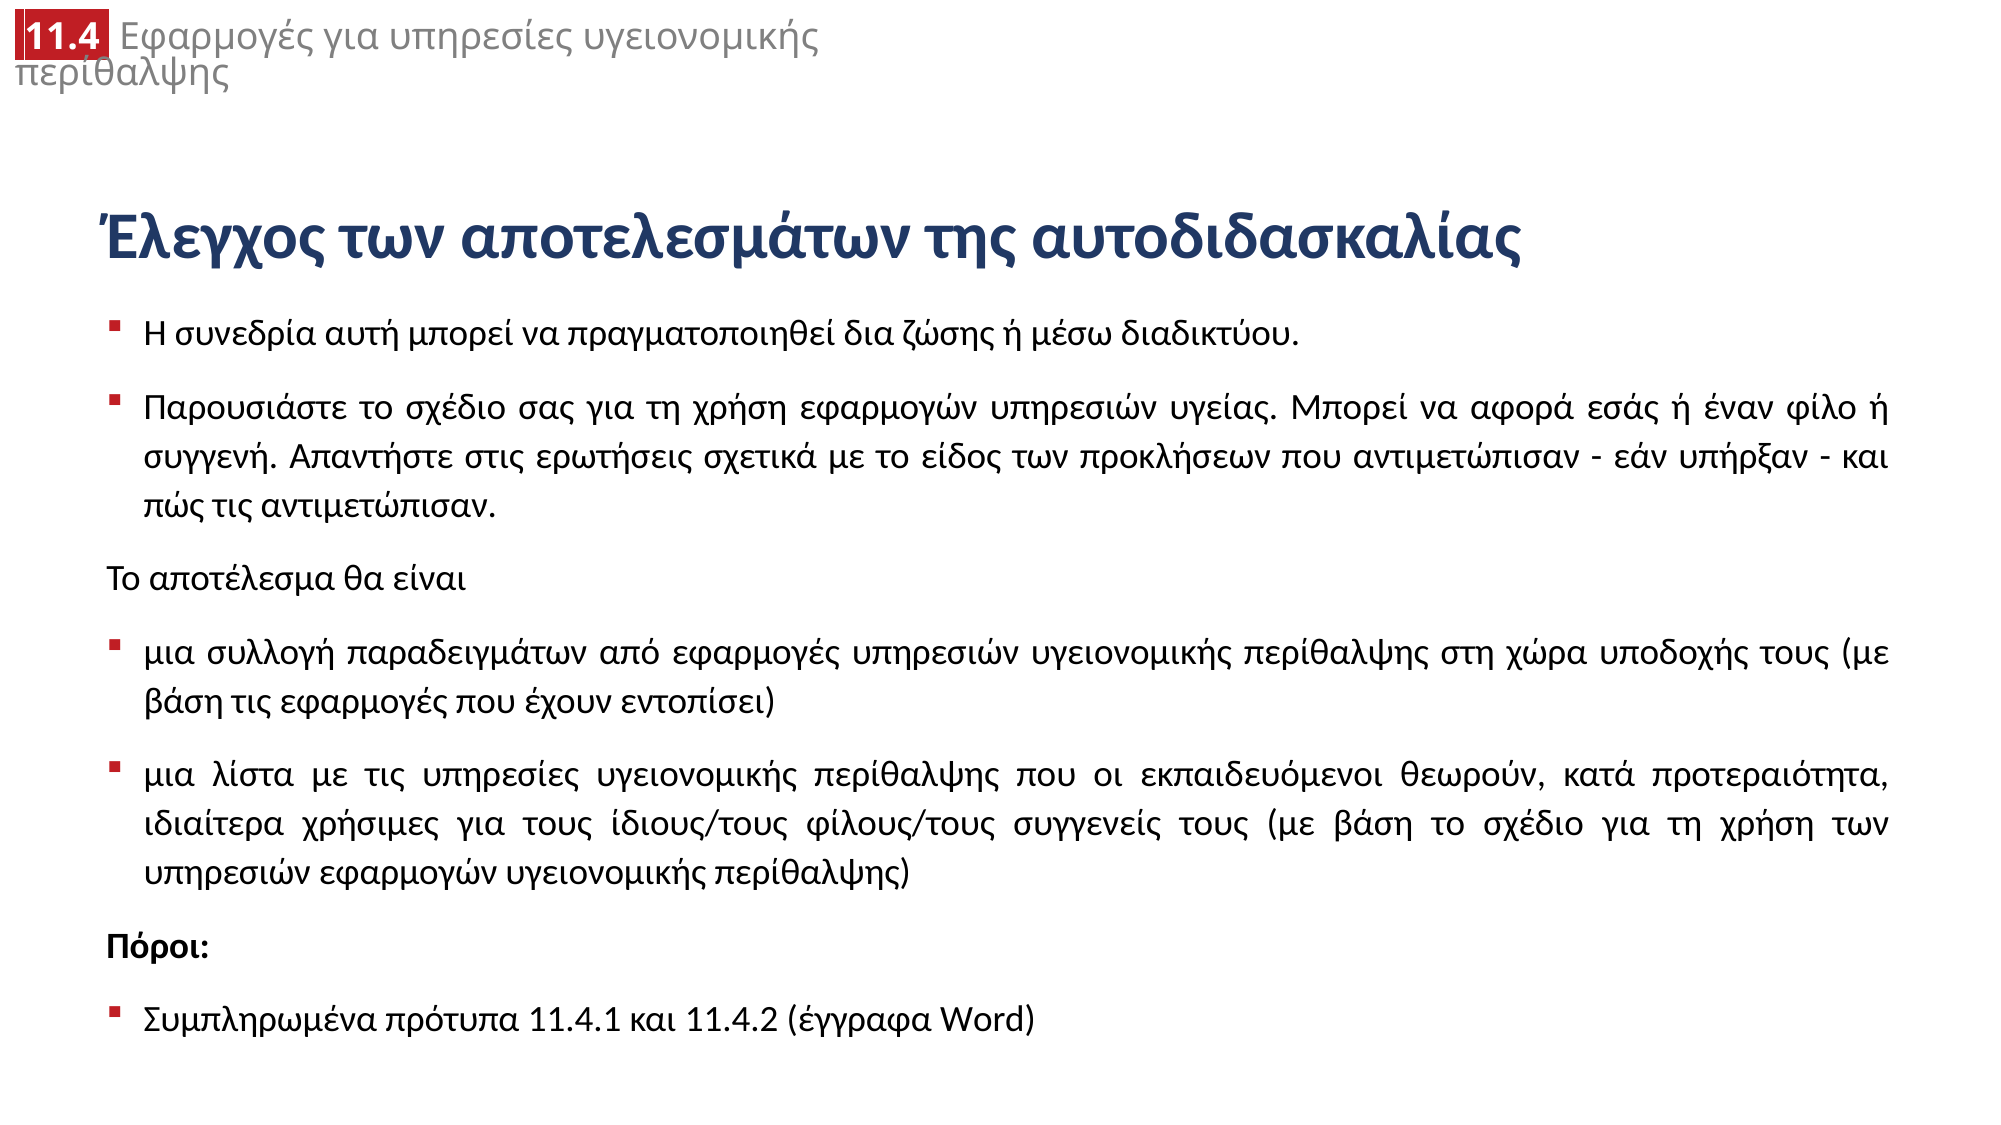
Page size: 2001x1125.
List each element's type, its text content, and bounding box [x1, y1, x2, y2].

list Η συνεδρία αυτή μπορεί να πραγματοποιηθεί δια ζώσης ή μέσω διαδικτύου. Παρουσιάστε το σχέδιο σας για τη χρήση εφαρμογών υπηρεσιών υγείας. Μπορεί να αφορά εσάς ή έναν φίλο ή συγγενή. Απαντήστε στις ερωτήσεις σχετικά με το είδος των προκλήσεων που αντιμετώπισαν - εάν υπήρξαν - και πώς τις αντιμετώπισαν. Το αποτέλεσμα θα είναι μια συλλογή παραδειγμάτων από εφαρμογές υπηρεσιών υγειονομικής περίθαλψης στη χώρα υποδοχής τους (με βάση τις εφαρμογές που έχουν εντοπίσει) μια λίστα με τις υπηρεσίες υγειονομικής περίθαλψης που οι εκπαιδευόμενοι θεωρούν, κατά προτεραιότητα, ιδιαίτερα χρήσιμες για τους ίδιους/τους φίλους/τους συγγενείς τους (με βάση το σχέδιο για τη χρήση των υπηρεσιών εφαρμογών υγειονομικής περίθαλψης) Πόροι: Συμπληρωμένα πρότυπα 11.4.1 και 11.4.2 (έγγραφα Word) [91, 296, 1906, 1051]
title Έλεγχος των αποτελεσμάτων της αυτοδιδασκαλίας [91, 177, 1906, 296]
